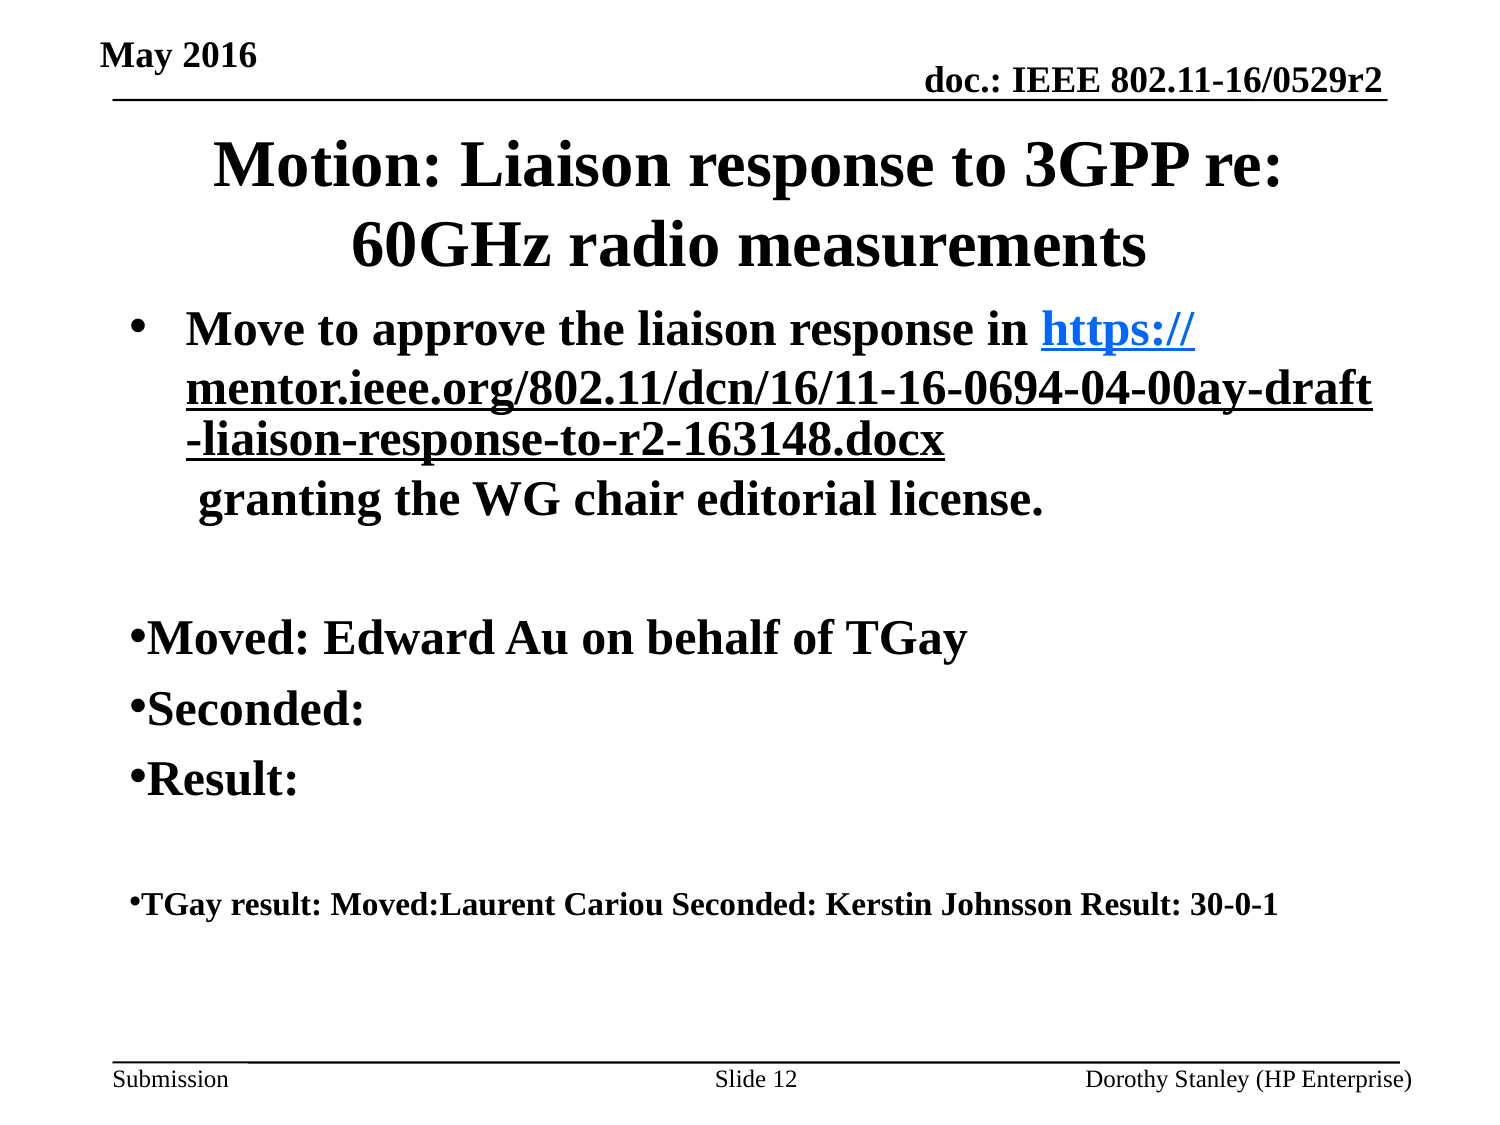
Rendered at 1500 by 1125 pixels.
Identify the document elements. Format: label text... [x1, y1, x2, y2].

slide_number Slide 12 [712, 1061, 800, 1093]
footer Dorothy Stanley (HP Enterprise) [889, 1061, 1413, 1093]
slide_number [99, 29, 408, 76]
list Move to approve the liaison response in https://mentor.ieee.org/802.11/dcn/16/11-16-0694-04-00ay-draft-liaison-response-to-r2-163148.docx granting the WG chair editorial license. Moved: Edward Au on behalf of TGay Seconded: Result: TGay result: Moved:Laurent Cariou Seconded: Kerstin Johnsson Result: 30-0-1 [114, 287, 1402, 963]
title Motion: Liaison response to 3GPP re: 60GHz radio measurements [112, 112, 1388, 288]
